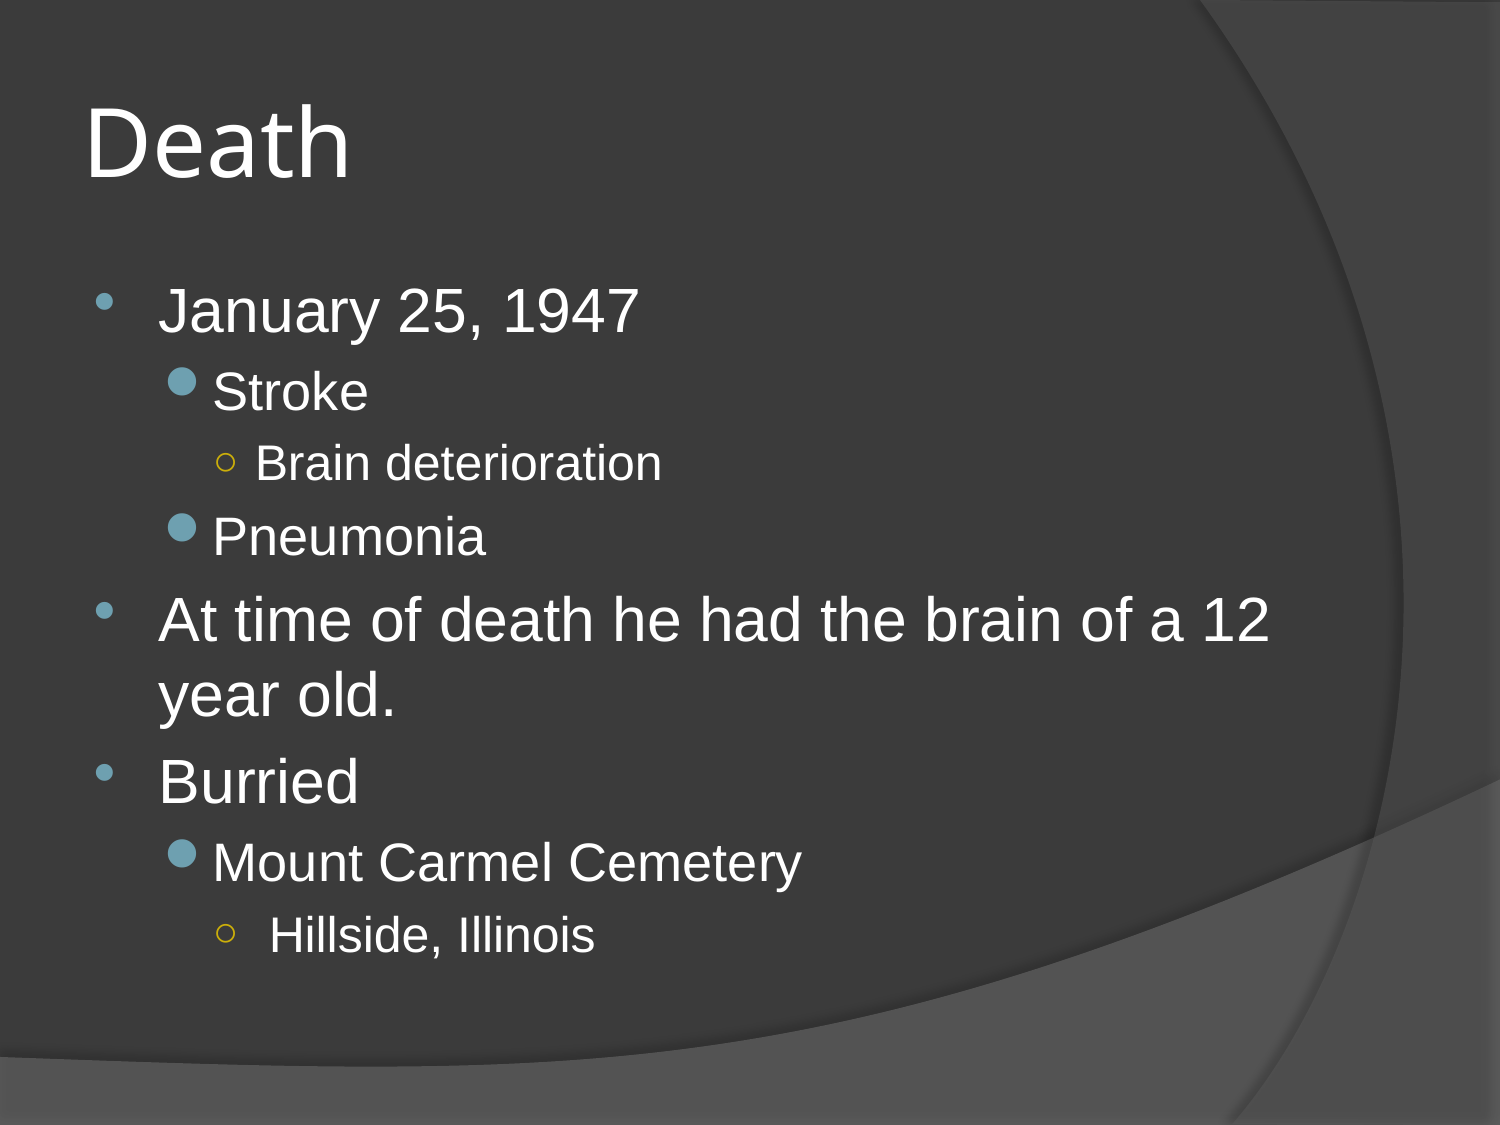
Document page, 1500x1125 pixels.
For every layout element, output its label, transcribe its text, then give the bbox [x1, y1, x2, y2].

title Death [74, 44, 1301, 233]
list January 25, 1947 Stroke Brain deterioration Pneumonia At time of death he had the brain of a 12 year old. Burried Mount Carmel Cemetery Hillside, Illinois [74, 262, 1301, 1006]
